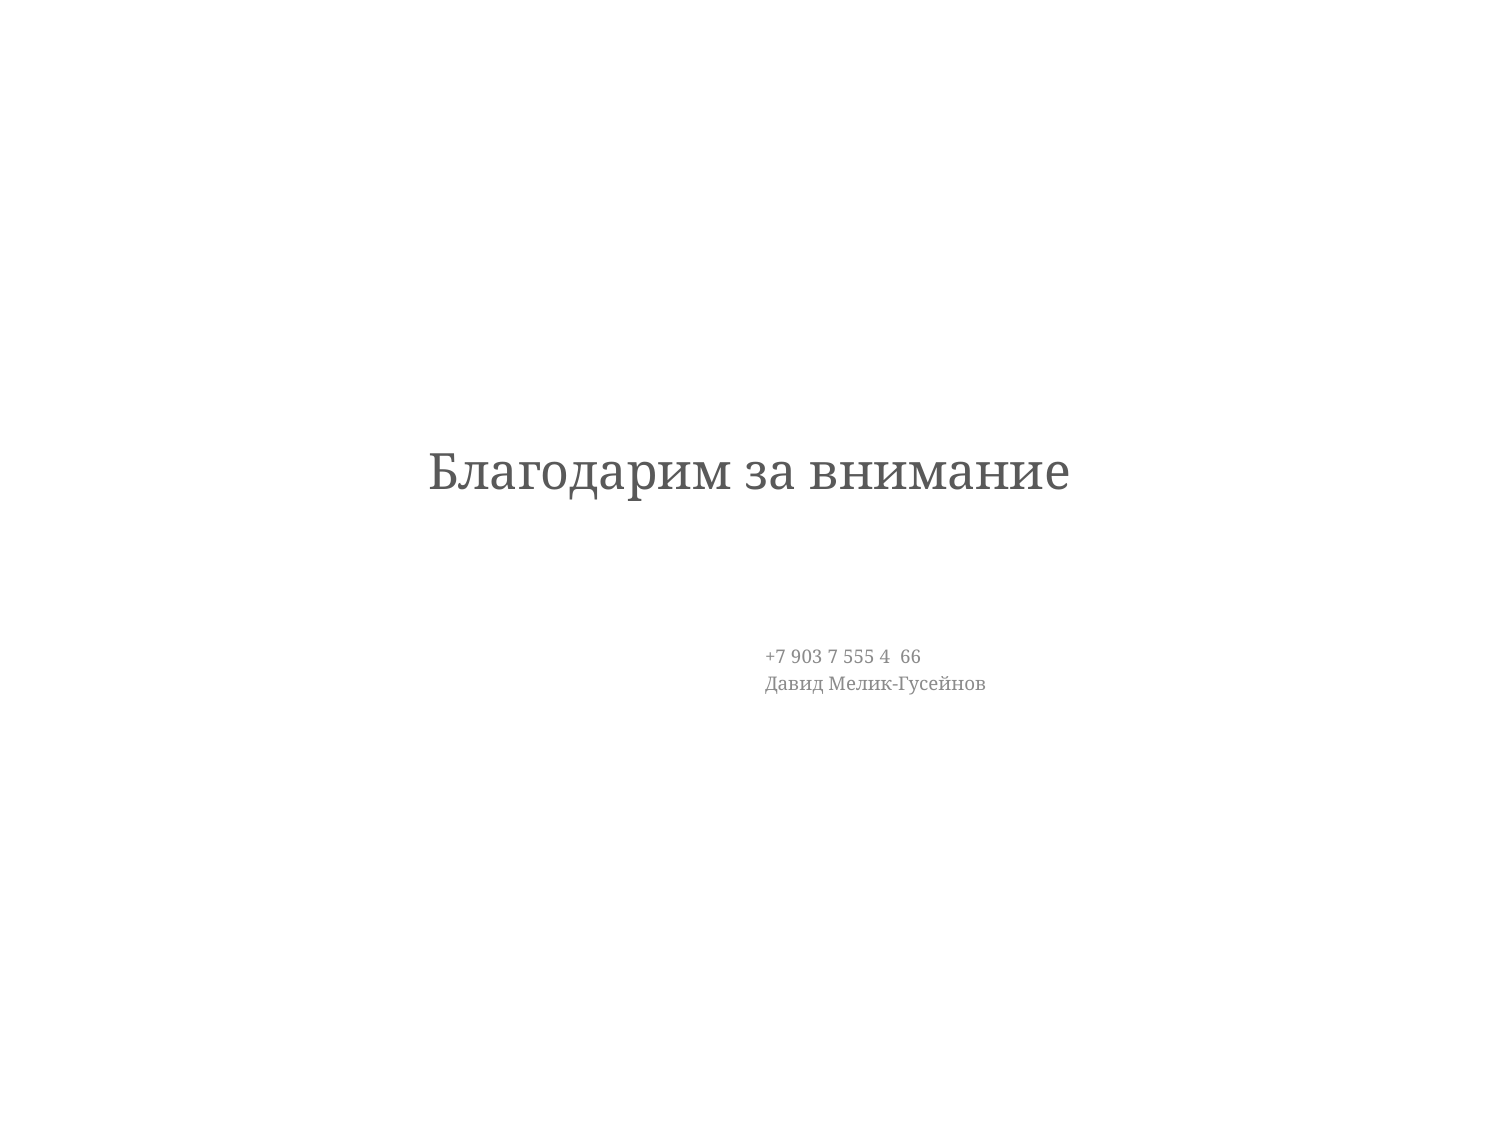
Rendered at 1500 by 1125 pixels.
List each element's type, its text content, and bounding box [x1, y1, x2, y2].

title Благодарим за внимание [112, 349, 1388, 591]
subtitle +7 903 7 555 4 66 Давид Мелик-Гусейнов [750, 637, 1275, 925]
